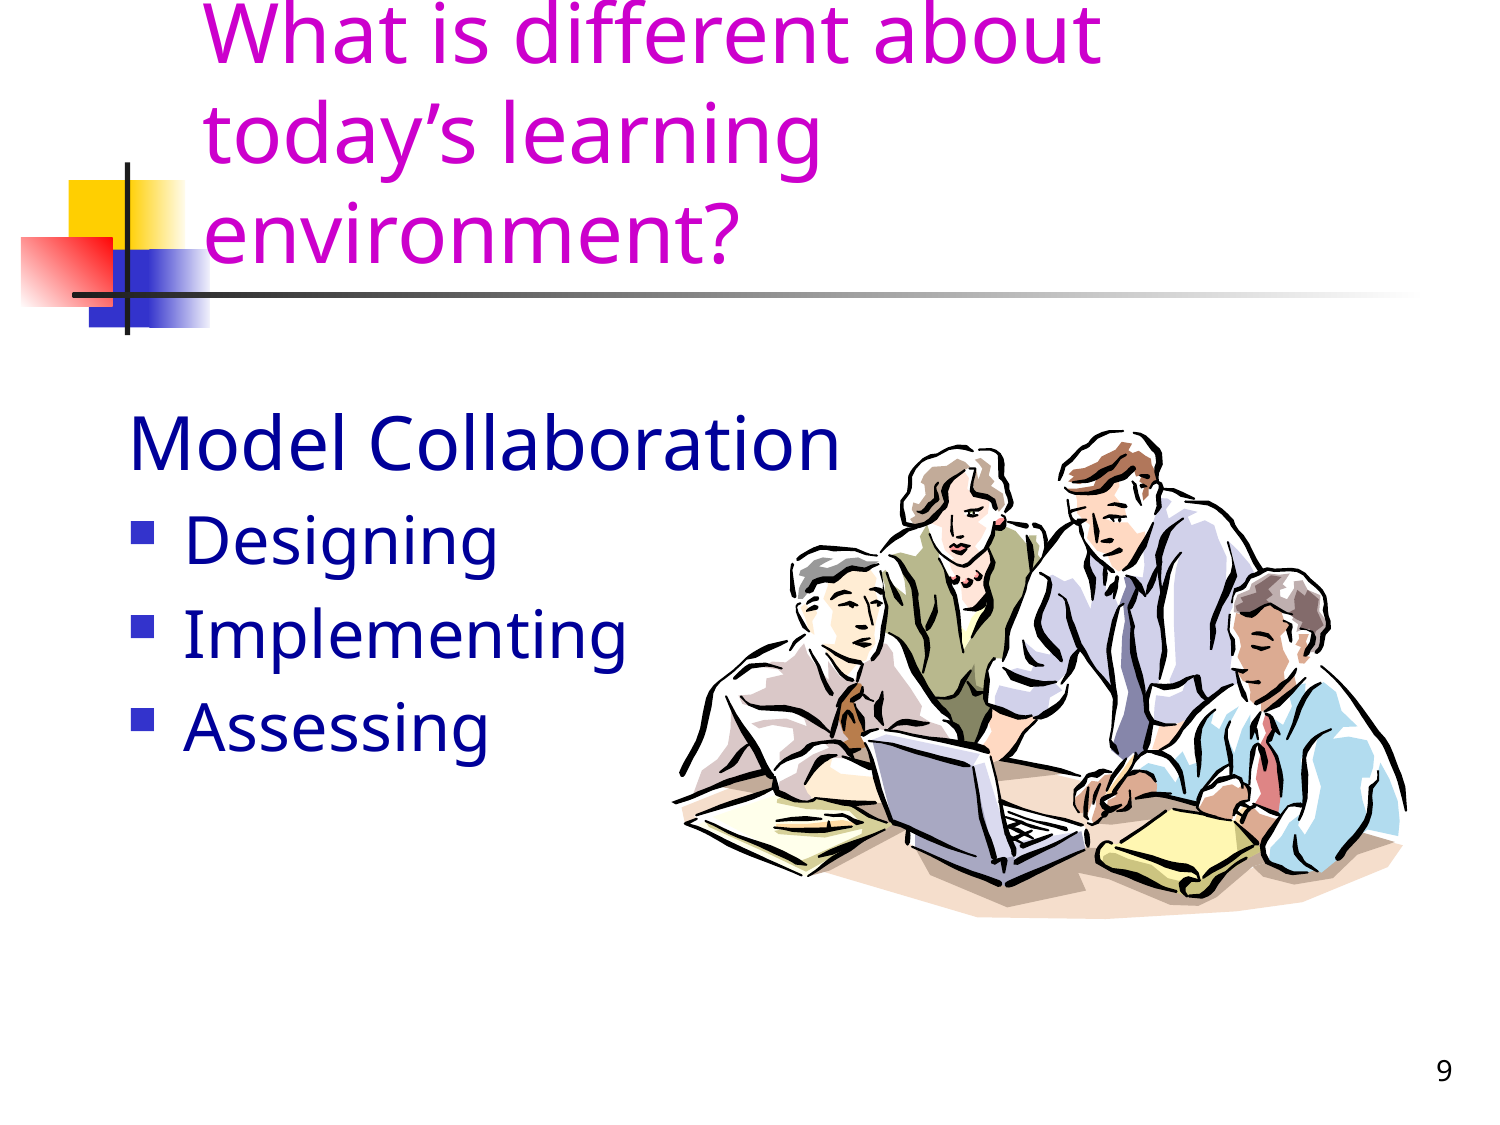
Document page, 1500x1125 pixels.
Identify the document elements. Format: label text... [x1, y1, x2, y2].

title What is different about today’s learning environment? [187, 46, 1401, 288]
list Model Collaboration Designing Implementing Assessing [112, 387, 1388, 1076]
slide_number 9 [1154, 1023, 1468, 1100]
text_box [662, 424, 1415, 925]
